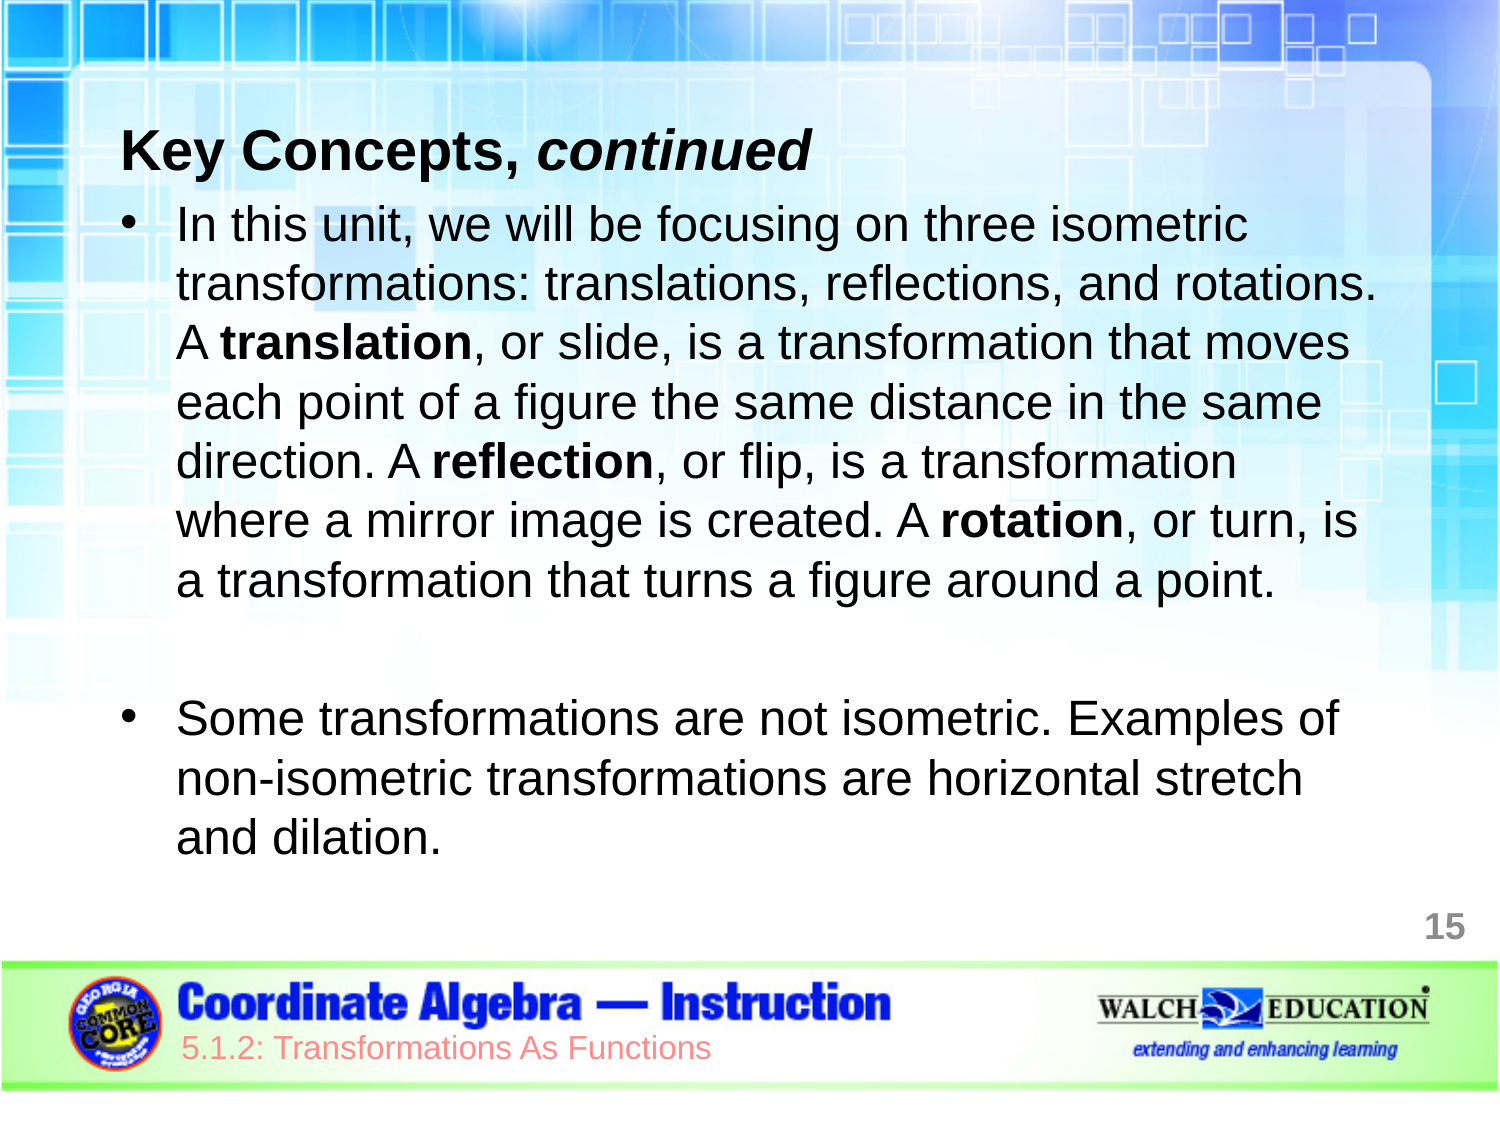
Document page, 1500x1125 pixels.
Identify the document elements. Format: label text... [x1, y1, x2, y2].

subtitle Key Concepts, continued In this unit, we will be focusing on three isometric transformations: translations, reflections, and rotations. A translation, or slide, is a transformation that moves each point of a figure the same distance in the same direction. A reflection, or flip, is a transformation where a mirror image is created. A rotation, or turn, is a transformation that turns a figure around a point. Some transformations are not isometric. Examples of non-isometric transformations are horizontal stretch and dilation. [105, 105, 1394, 925]
picture [1, 0, 1500, 1091]
footer 5.1.2: Transformations As Functions [166, 1024, 1080, 1069]
slide_number 15 [1361, 901, 1481, 949]
